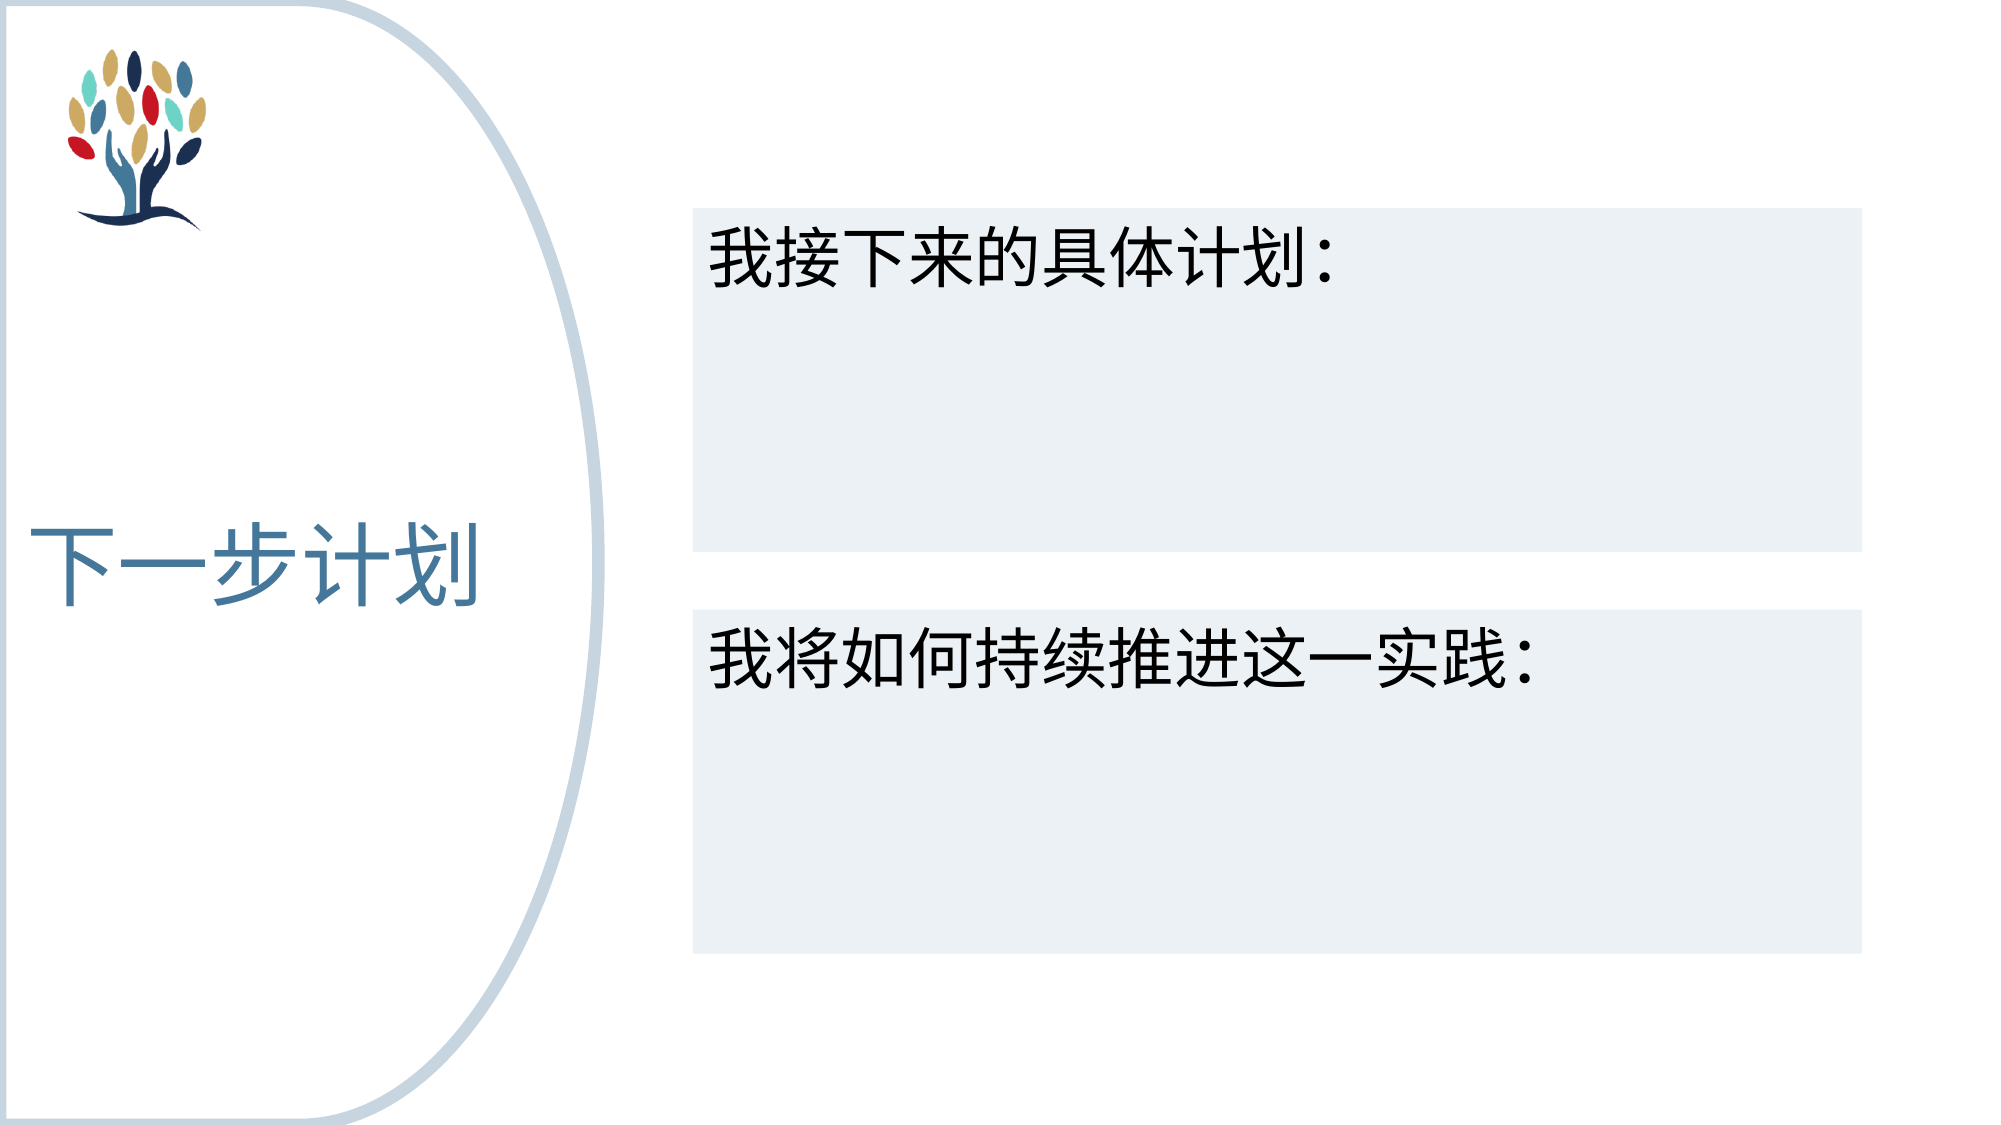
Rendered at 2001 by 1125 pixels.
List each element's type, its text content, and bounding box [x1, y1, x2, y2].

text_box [0, 0, 599, 1125]
text_box 我将如何持续推进这一实践： [692, 609, 1862, 954]
text_box 我接下来的具体计划： [692, 208, 1863, 552]
